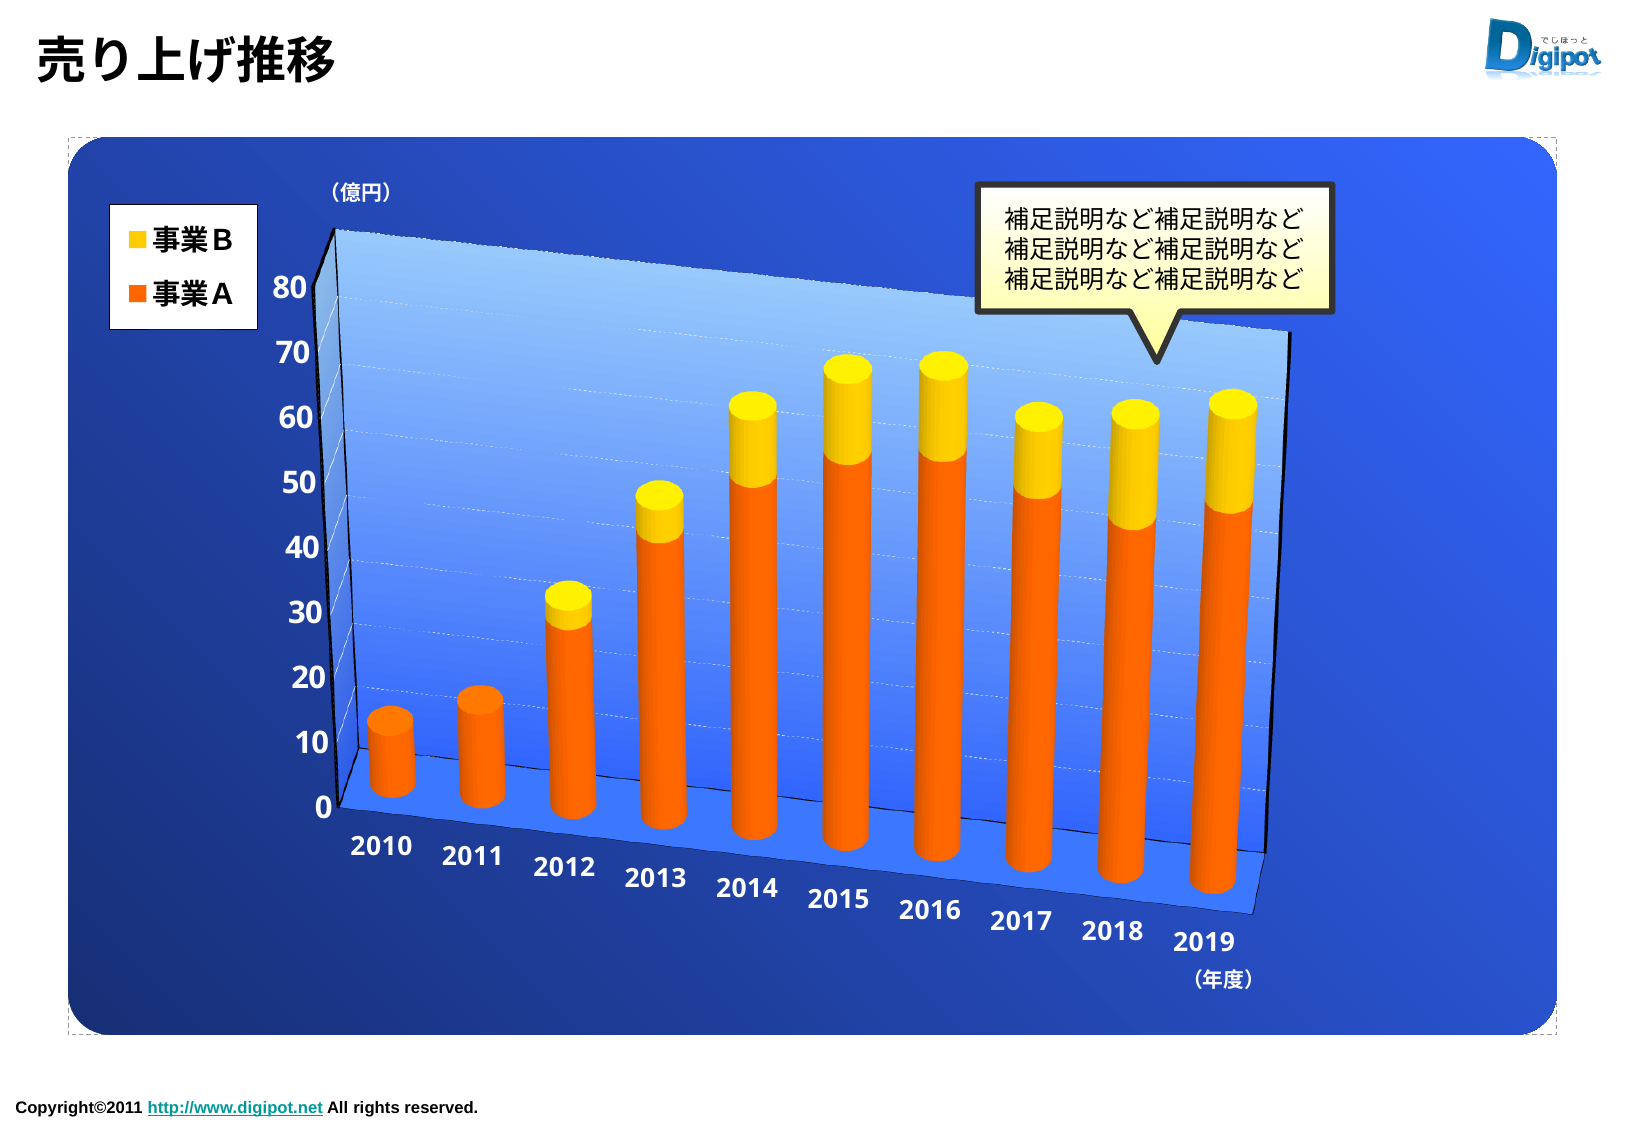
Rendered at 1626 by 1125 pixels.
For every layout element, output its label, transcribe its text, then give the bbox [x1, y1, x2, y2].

text_box [68, 154, 76, 1018]
chart [76, 145, 1550, 1040]
title 売り上げ推移 [21, 19, 881, 98]
picture [1485, 18, 1602, 82]
text_box [85, 137, 1540, 145]
text_box [1550, 156, 1557, 1016]
